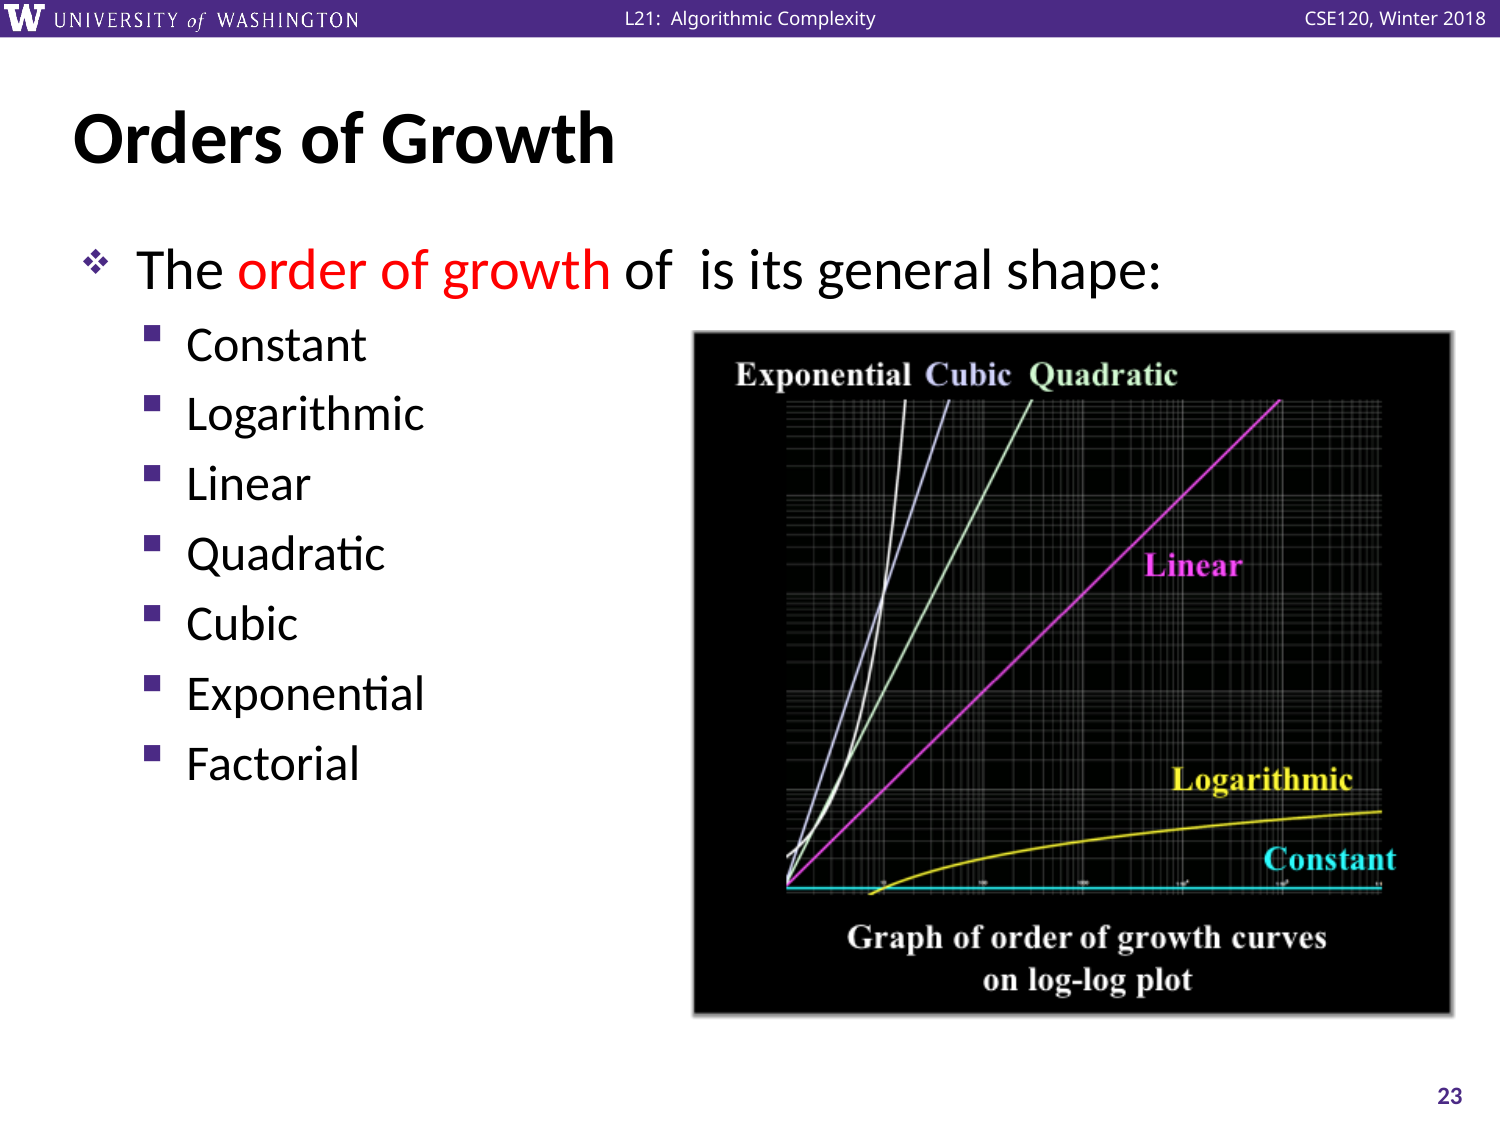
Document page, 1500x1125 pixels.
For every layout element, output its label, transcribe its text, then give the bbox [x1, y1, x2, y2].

picture [689, 329, 1457, 1020]
picture [4, 4, 358, 32]
slide_number 23 [1400, 1065, 1500, 1125]
title Orders of Growth [58, 71, 1438, 197]
